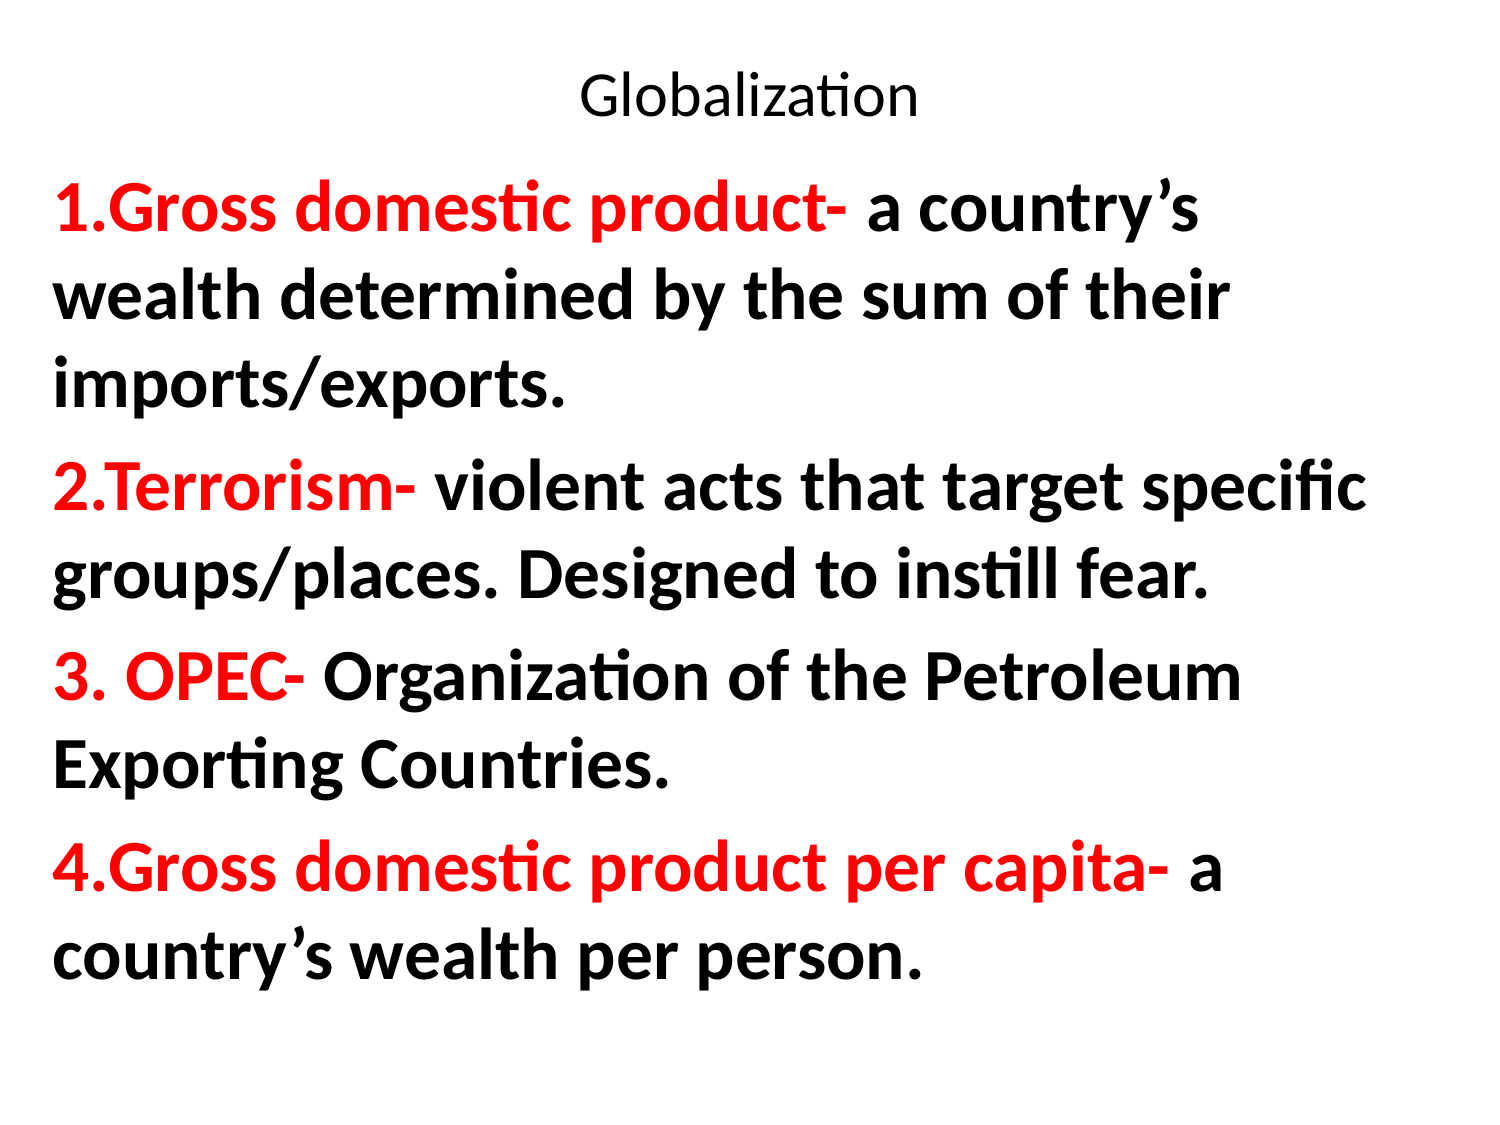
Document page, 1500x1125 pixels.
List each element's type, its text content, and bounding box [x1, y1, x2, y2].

list 1.Gross domestic product- a country’s wealth determined by the sum of their imports/exports. 2.Terrorism- violent acts that target specific groups/places. Designed to instill fear. 3. OPEC- Organization of the Petroleum Exporting Countries. 4.Gross domestic product per capita- a country’s wealth per person. [37, 149, 1425, 1005]
title Globalization [75, 45, 1425, 138]
